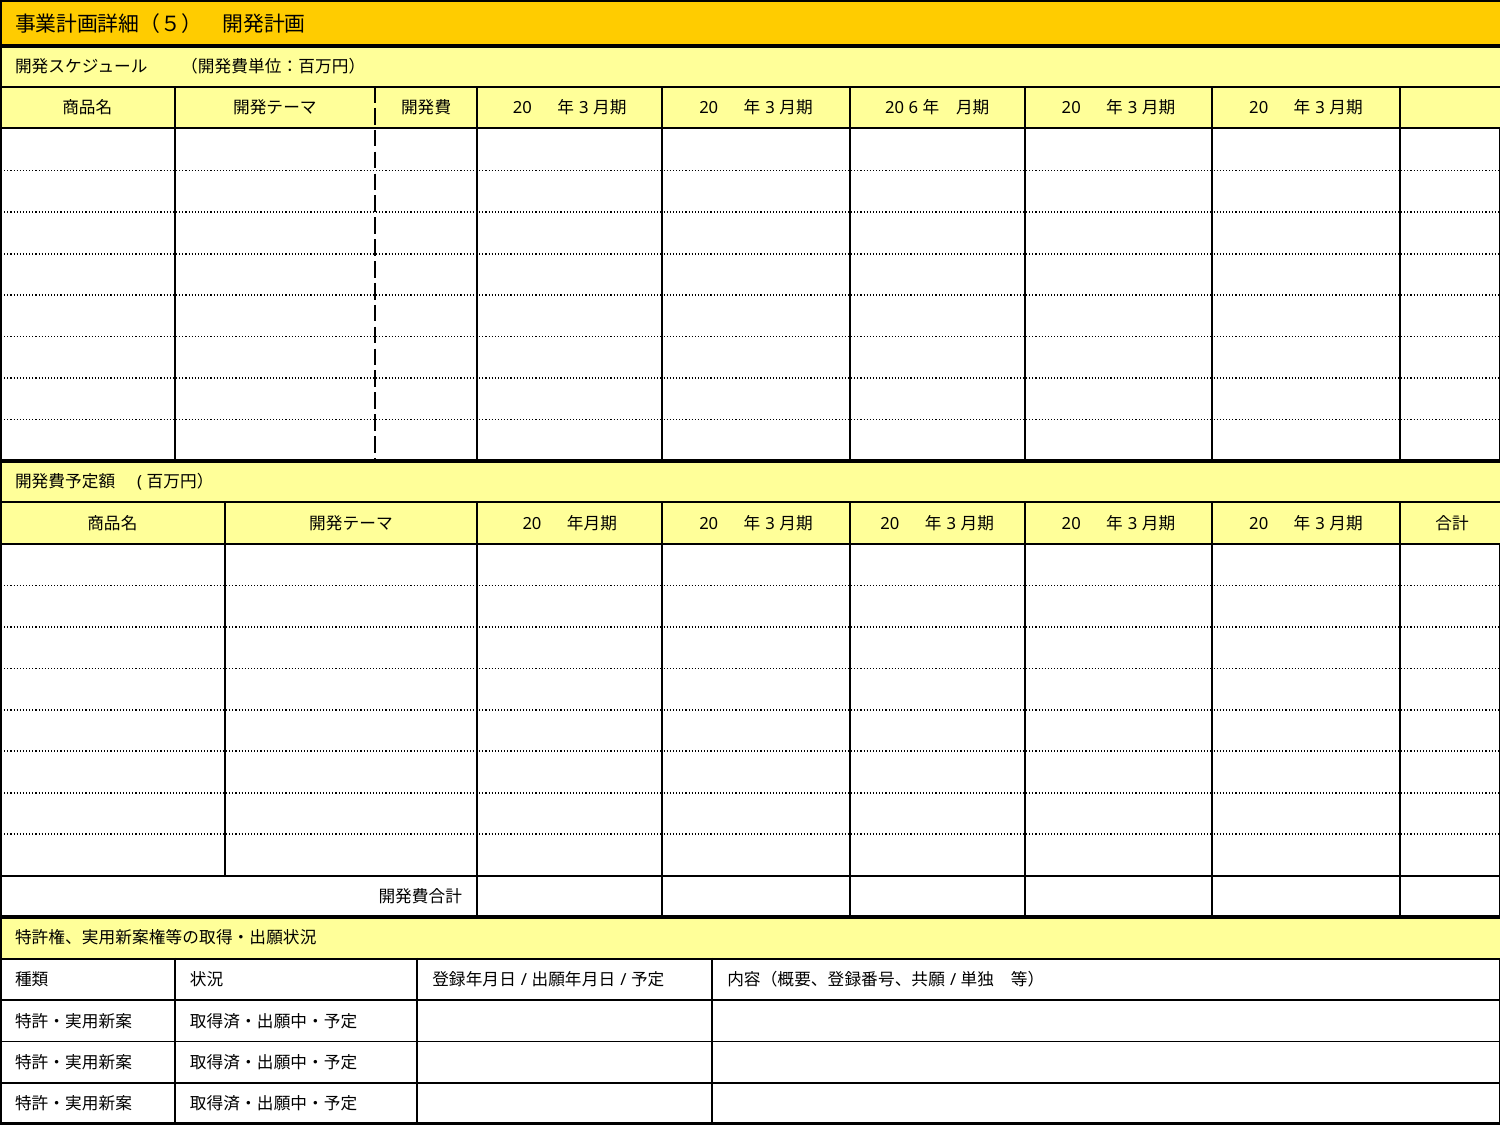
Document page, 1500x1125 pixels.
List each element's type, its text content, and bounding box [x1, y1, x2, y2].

table_cell [478, 710, 661, 751]
table_cell [1026, 877, 1211, 915]
table_cell [1213, 212, 1399, 254]
table_cell [375, 420, 476, 459]
table_cell [1026, 212, 1211, 254]
table_cell [663, 170, 849, 212]
table_cell 開発費予定額 (百万円） [2, 463, 1500, 501]
table_cell [713, 1001, 1500, 1041]
table_cell [1213, 751, 1399, 793]
table_cell [663, 212, 849, 254]
table_cell 20 年3月期 [1026, 88, 1211, 127]
table_cell [713, 1084, 1500, 1122]
table_cell [1401, 254, 1500, 295]
table_cell [1213, 337, 1399, 378]
table_cell [713, 1042, 1500, 1082]
table_cell [478, 295, 661, 337]
table_cell [1401, 751, 1500, 793]
table_cell [1026, 668, 1211, 710]
table_cell [1213, 545, 1399, 585]
table_cell 合計 [1401, 503, 1500, 543]
table_cell [851, 627, 1024, 668]
table_cell 商品名 [2, 503, 224, 543]
table_cell 20 年3月期 [478, 88, 661, 127]
table_cell [478, 751, 661, 793]
table_cell [851, 212, 1024, 254]
table_cell [176, 378, 375, 420]
table_cell [851, 170, 1024, 212]
table_cell [851, 710, 1024, 751]
table_cell [226, 627, 476, 668]
table_cell [2, 254, 174, 295]
table_cell [663, 585, 849, 627]
table_cell [226, 793, 476, 834]
table_cell [2, 668, 224, 710]
table_cell [1026, 751, 1211, 793]
table_header 事業計画詳細（５） 開発計画 [2, 2, 1500, 44]
table_cell 商品名 [2, 88, 174, 127]
table_cell [663, 877, 849, 915]
table_cell 20 年3月期 [1026, 503, 1211, 543]
table_cell [478, 877, 661, 915]
table_cell [1401, 212, 1500, 254]
table_cell [176, 129, 375, 170]
table_cell [478, 585, 661, 627]
table_cell [226, 751, 476, 793]
table_cell [851, 420, 1024, 459]
table_cell 内容（概要、登録番号、共願/単独 等） [713, 960, 1500, 999]
table_cell [1401, 88, 1500, 127]
table_cell [1213, 170, 1399, 212]
table_cell [2, 751, 224, 793]
table_cell [1026, 710, 1211, 751]
table_cell [1401, 170, 1500, 212]
table_cell [1213, 378, 1399, 420]
table_cell [226, 668, 476, 710]
table_cell [478, 378, 661, 420]
table_cell [851, 378, 1024, 420]
table_cell [1401, 129, 1500, 170]
table_cell [663, 668, 849, 710]
table_cell [2, 793, 224, 834]
table_cell [851, 337, 1024, 378]
table_cell [418, 1001, 711, 1041]
table_cell [478, 254, 661, 295]
table_cell [478, 170, 661, 212]
table_cell [478, 129, 661, 170]
table_cell [478, 212, 661, 254]
table_cell [1213, 877, 1399, 915]
table_cell [1026, 627, 1211, 668]
table_cell [478, 834, 661, 875]
table_cell [2, 545, 224, 585]
table_cell [1026, 545, 1211, 585]
table_cell [851, 877, 1024, 915]
table_cell [1401, 793, 1500, 834]
table_cell [1213, 585, 1399, 627]
table_cell 特許・実用新案 [2, 1001, 174, 1041]
table_cell [663, 254, 849, 295]
table_cell [478, 337, 661, 378]
table_cell [375, 254, 476, 295]
table_cell [1401, 668, 1500, 710]
table_cell [226, 585, 476, 627]
table_cell [2, 420, 174, 459]
table_cell [851, 834, 1024, 875]
table_cell [1026, 420, 1211, 459]
table_cell [663, 337, 849, 378]
table_cell [1401, 627, 1500, 668]
table_cell [1401, 420, 1500, 459]
table_cell 登録年月日/出願年月日/予定 [418, 960, 711, 999]
table_cell [1026, 585, 1211, 627]
table_cell [375, 378, 476, 420]
table_cell [663, 378, 849, 420]
table_cell [1213, 254, 1399, 295]
table_cell [2, 627, 224, 668]
table_cell 20 年3月期 [1213, 88, 1399, 127]
table_cell 種類 [2, 960, 174, 999]
table_cell [418, 1084, 711, 1122]
table_cell [1401, 378, 1500, 420]
table_cell [478, 668, 661, 710]
table_cell [375, 212, 476, 254]
table_cell 開発費合計 [2, 877, 476, 915]
table_cell [1026, 378, 1211, 420]
table_cell 20 年3月期 [663, 88, 849, 127]
table_cell [663, 627, 849, 668]
table_cell [176, 295, 375, 337]
table_cell [1401, 585, 1500, 627]
table_cell [1026, 254, 1211, 295]
table_cell [375, 170, 476, 212]
table_cell [663, 710, 849, 751]
table_cell [1213, 793, 1399, 834]
table_cell [1026, 170, 1211, 212]
table_cell 特許・実用新案 [2, 1042, 174, 1082]
table_cell [1213, 420, 1399, 459]
table_cell [1026, 129, 1211, 170]
table_cell 状況 [176, 960, 416, 999]
table_cell [226, 710, 476, 751]
table_cell [1026, 337, 1211, 378]
table_cell [663, 834, 849, 875]
table_cell [478, 793, 661, 834]
table_cell [1401, 295, 1500, 337]
table_cell 取得済・出願中・予定 [176, 1001, 416, 1041]
table_cell [1213, 295, 1399, 337]
table_cell 20 年月期 [478, 503, 661, 543]
table_cell 開発スケジュール （開発費単位：百万円） [2, 48, 1500, 86]
table_cell 20 年3月期 [1213, 503, 1399, 543]
table_cell [851, 129, 1024, 170]
table_cell [1401, 710, 1500, 751]
table_cell [2, 710, 224, 751]
table_cell [663, 751, 849, 793]
table_cell [226, 834, 476, 875]
table_cell [176, 337, 375, 378]
table_cell [226, 545, 476, 585]
table_cell [1401, 834, 1500, 875]
table_cell [2, 585, 224, 627]
table_cell [375, 337, 476, 378]
table_cell [1213, 668, 1399, 710]
table_cell 20 年3月期 [663, 503, 849, 543]
table_cell [2, 834, 224, 875]
table_cell [663, 545, 849, 585]
table_cell 開発テーマ [226, 503, 476, 543]
table_cell 20 年3月期 [851, 503, 1024, 543]
table_cell [176, 170, 375, 212]
table_cell [851, 668, 1024, 710]
table_cell [2, 129, 174, 170]
table_cell [2, 212, 174, 254]
table_cell [1401, 337, 1500, 378]
table_cell [375, 129, 476, 170]
table_cell 特許・実用新案 [2, 1084, 174, 1122]
table_cell [851, 295, 1024, 337]
table_cell 開発費 [375, 88, 476, 127]
table_cell [176, 212, 375, 254]
table_cell [851, 545, 1024, 585]
table_cell [663, 793, 849, 834]
table_cell [375, 295, 476, 337]
table_cell [1213, 627, 1399, 668]
table_cell [663, 295, 849, 337]
table_cell [851, 254, 1024, 295]
table_cell 開発テーマ [176, 88, 375, 127]
table_cell [1401, 877, 1500, 915]
table_cell 取得済・出願中・予定 [176, 1042, 416, 1082]
table_cell 特許権、実用新案権等の取得・出願状況 [2, 919, 1500, 958]
table_cell [2, 170, 174, 212]
table_cell [1026, 295, 1211, 337]
table_cell [2, 378, 174, 420]
table_cell [176, 254, 375, 295]
table_cell 20 6年 月期 [851, 88, 1024, 127]
table_cell [2, 295, 174, 337]
table_cell [418, 1042, 711, 1082]
table_cell [851, 793, 1024, 834]
table_cell [1026, 834, 1211, 875]
table_cell [1213, 710, 1399, 751]
table_cell [1401, 545, 1500, 585]
table_cell [478, 627, 661, 668]
table_cell [851, 585, 1024, 627]
table_cell [1213, 834, 1399, 875]
table_cell [478, 545, 661, 585]
table_cell [663, 129, 849, 170]
table_cell [663, 420, 849, 459]
table_cell [1213, 129, 1399, 170]
table_cell [2, 337, 174, 378]
table_cell [478, 420, 661, 459]
table_cell [851, 751, 1024, 793]
table_cell [176, 420, 375, 459]
table_cell [1026, 793, 1211, 834]
table_cell 取得済・出願中・予定 [176, 1084, 416, 1122]
